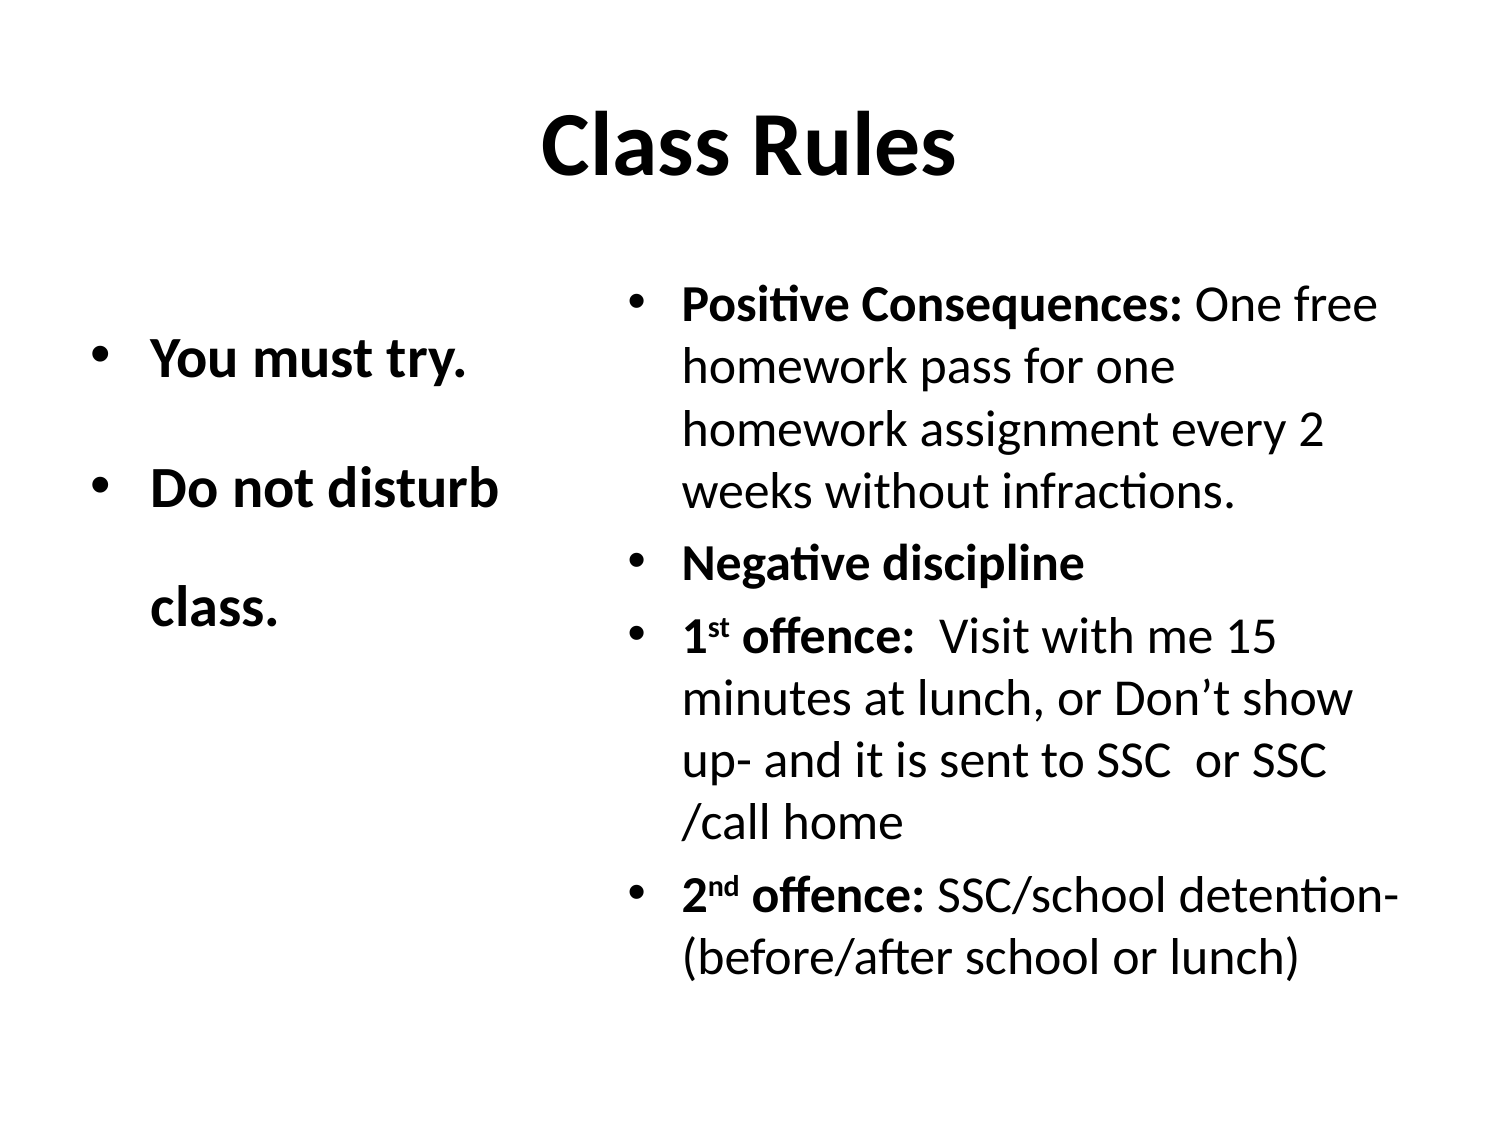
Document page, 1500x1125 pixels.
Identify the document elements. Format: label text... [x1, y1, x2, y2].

list Positive Consequences: One free homework pass for one homework assignment every 2 weeks without infractions. Negative discipline 1st offence: Visit with me 15 minutes at lunch, or Don’t show up- and it is sent to SSC or SSC /call home 2nd offence: SSC/school detention- (before/after school or lunch) [612, 262, 1425, 1005]
title Class Rules [75, 45, 1425, 233]
list You must try. Do not disturb class. [75, 262, 612, 1005]
